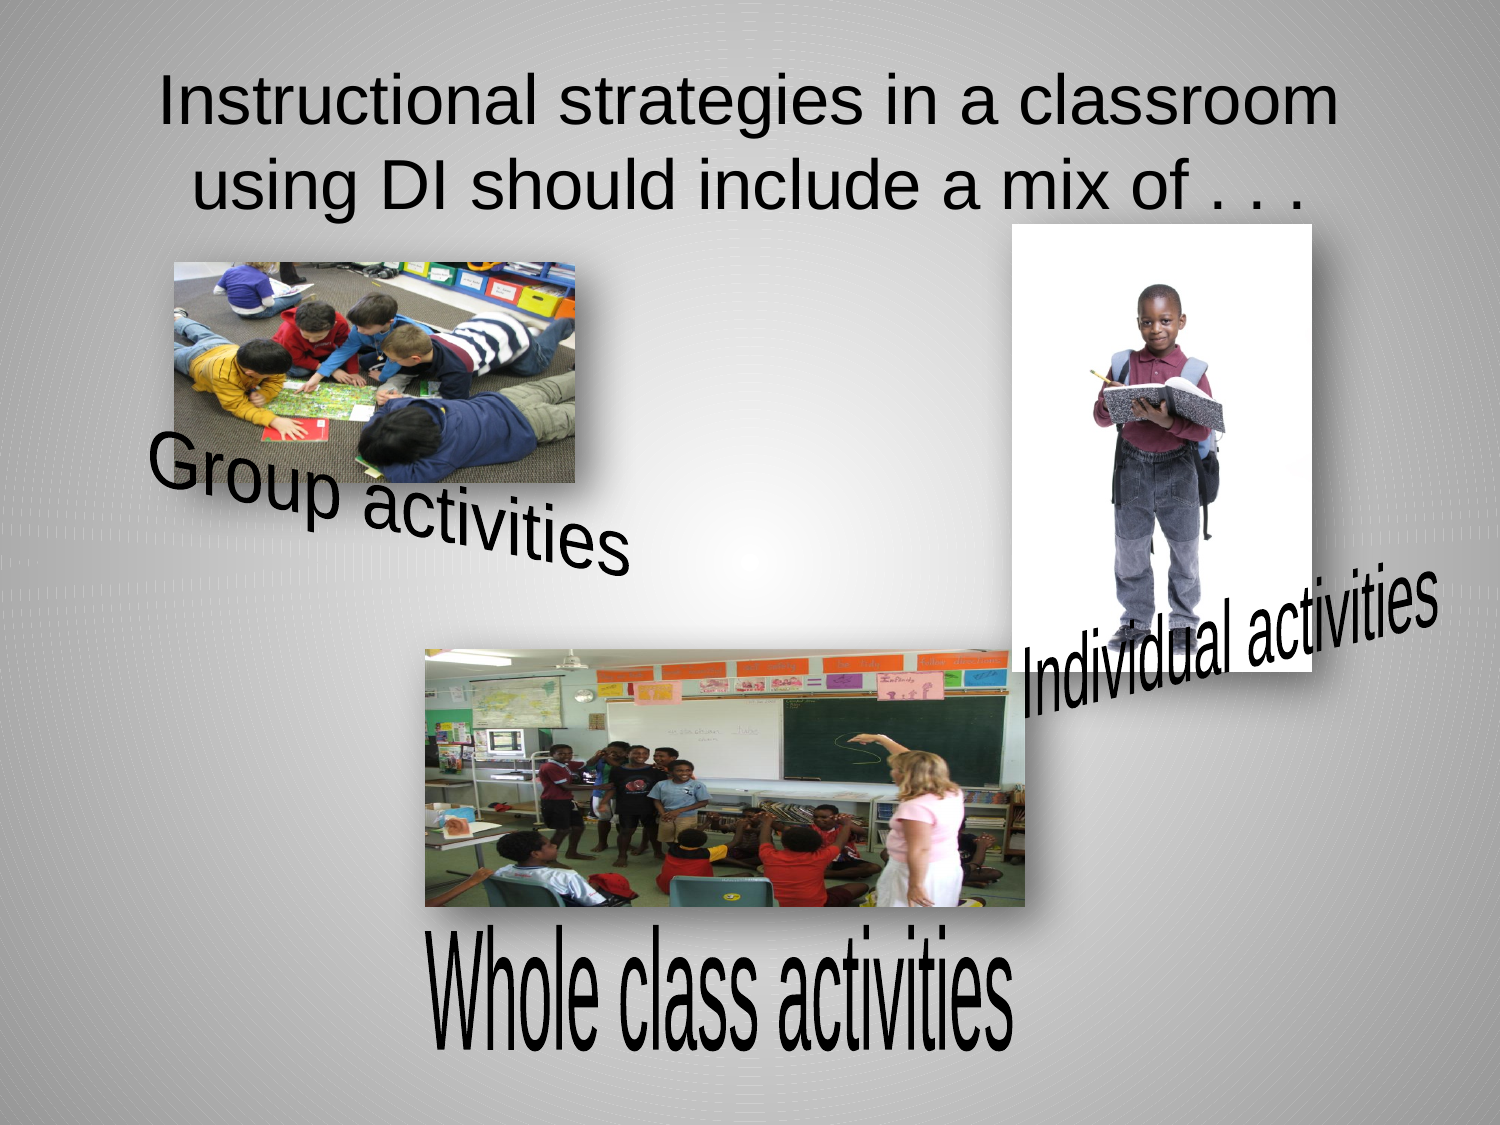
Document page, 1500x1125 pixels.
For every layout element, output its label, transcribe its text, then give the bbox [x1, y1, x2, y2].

picture [424, 224, 1312, 908]
picture [174, 262, 576, 484]
title Instructional strategies in a classroom using DI should include a mix of . . . [74, 44, 1426, 233]
